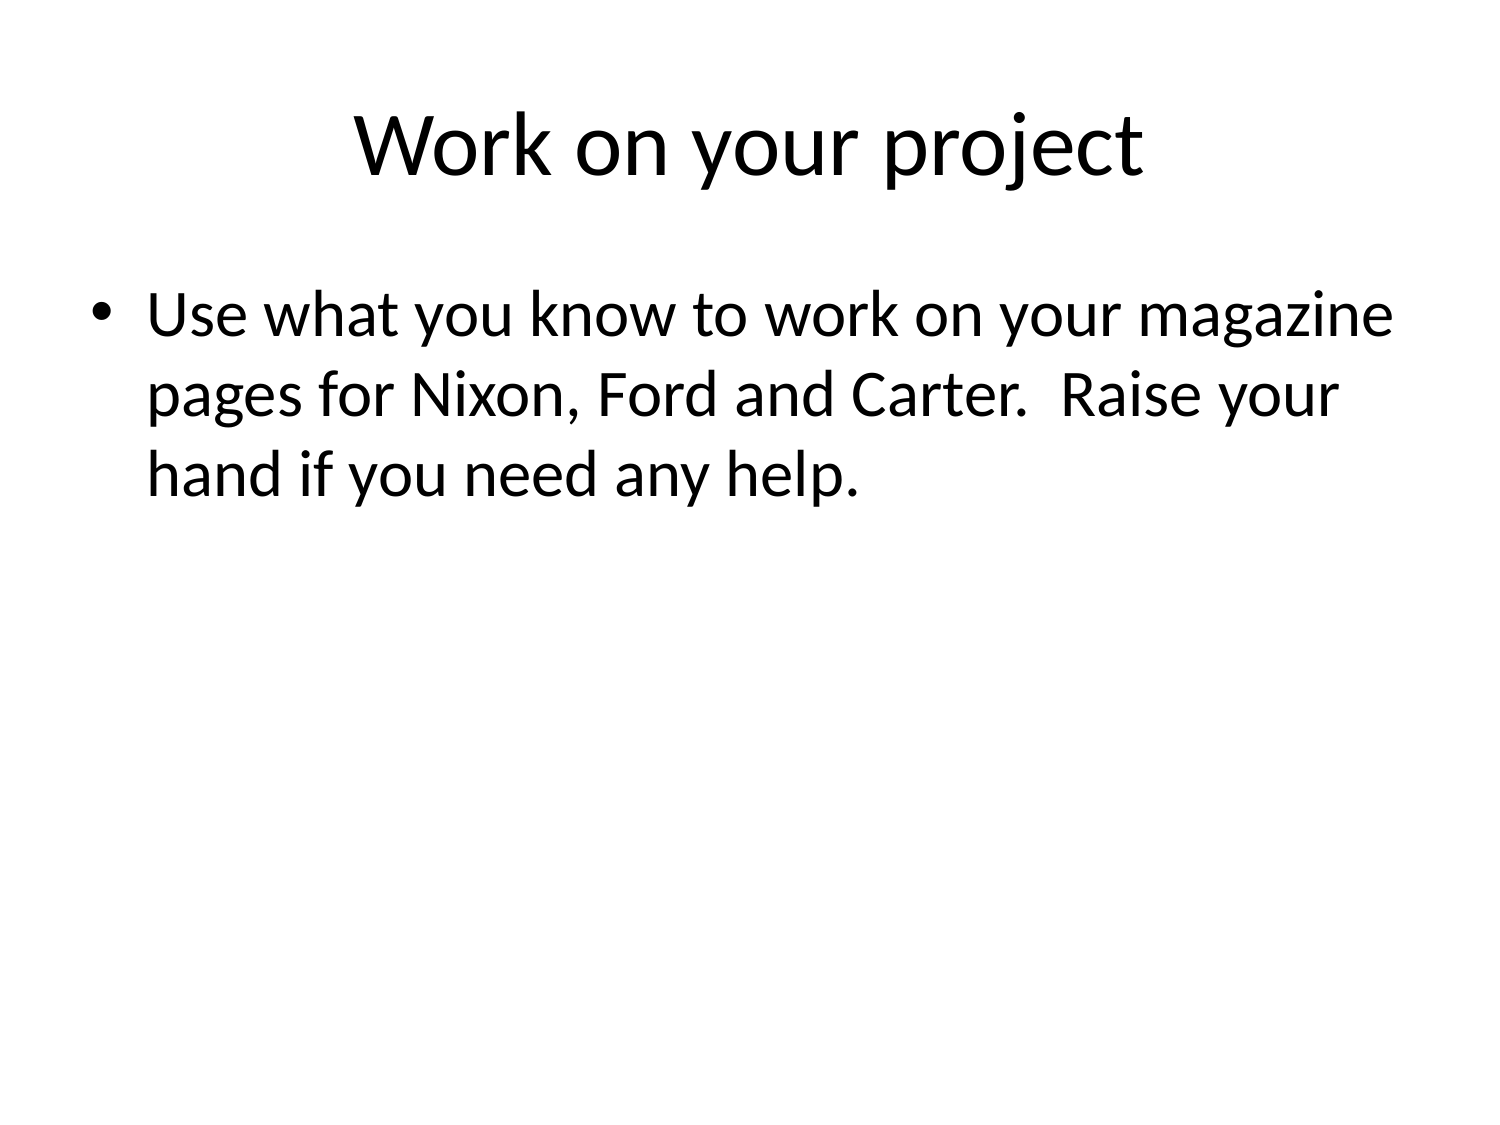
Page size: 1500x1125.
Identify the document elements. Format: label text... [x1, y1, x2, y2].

title Work on your project [75, 45, 1425, 233]
list Use what you know to work on your magazine pages for Nixon, Ford and Carter. Raise your hand if you need any help. [75, 262, 1425, 1005]
